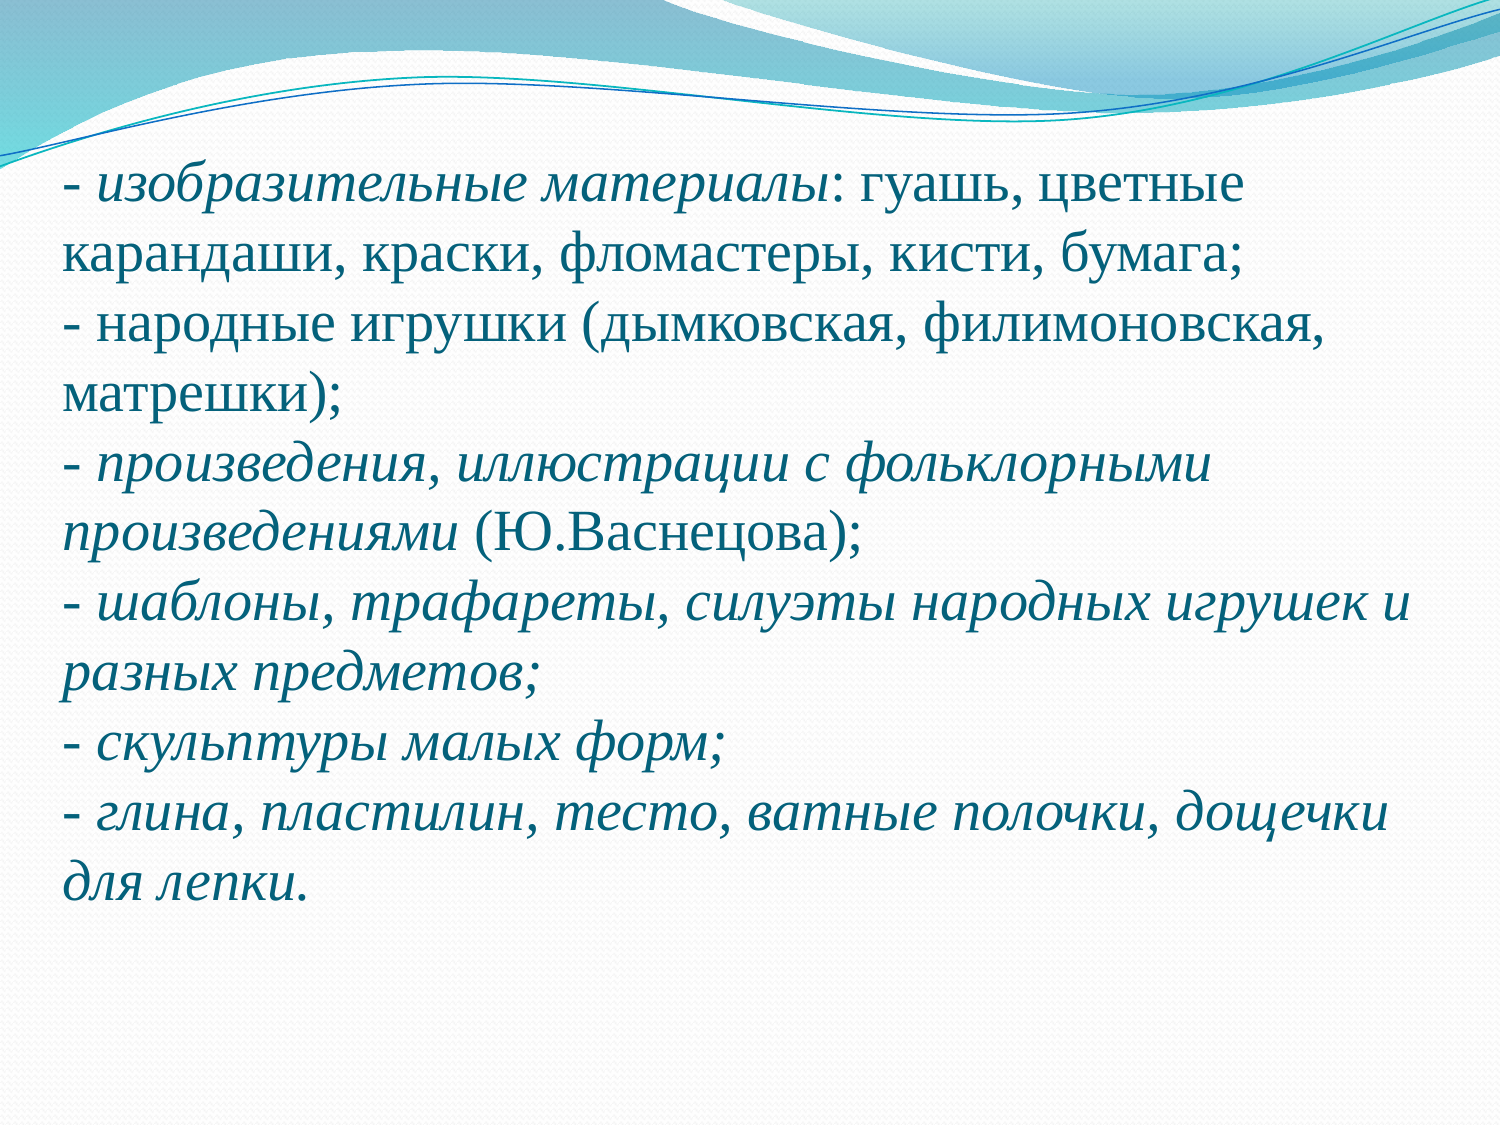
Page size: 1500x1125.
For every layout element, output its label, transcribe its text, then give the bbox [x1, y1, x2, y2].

title - изобразительные материалы: гуашь, цветные карандаши, краски, фломастеры, кисти, бумага; - народные игрушки (дымковская, филимоновская, матрешки); - произведения, иллюстрации с фольклорными произведениями (Ю.Васнецова); - шаблоны, трафареты, силуэты народных игрушек и разных предметов; - скульптуры малых форм; - глина, пластилин, тесто, ватные полочки, дощечки для лепки. [62, 725, 1425, 913]
